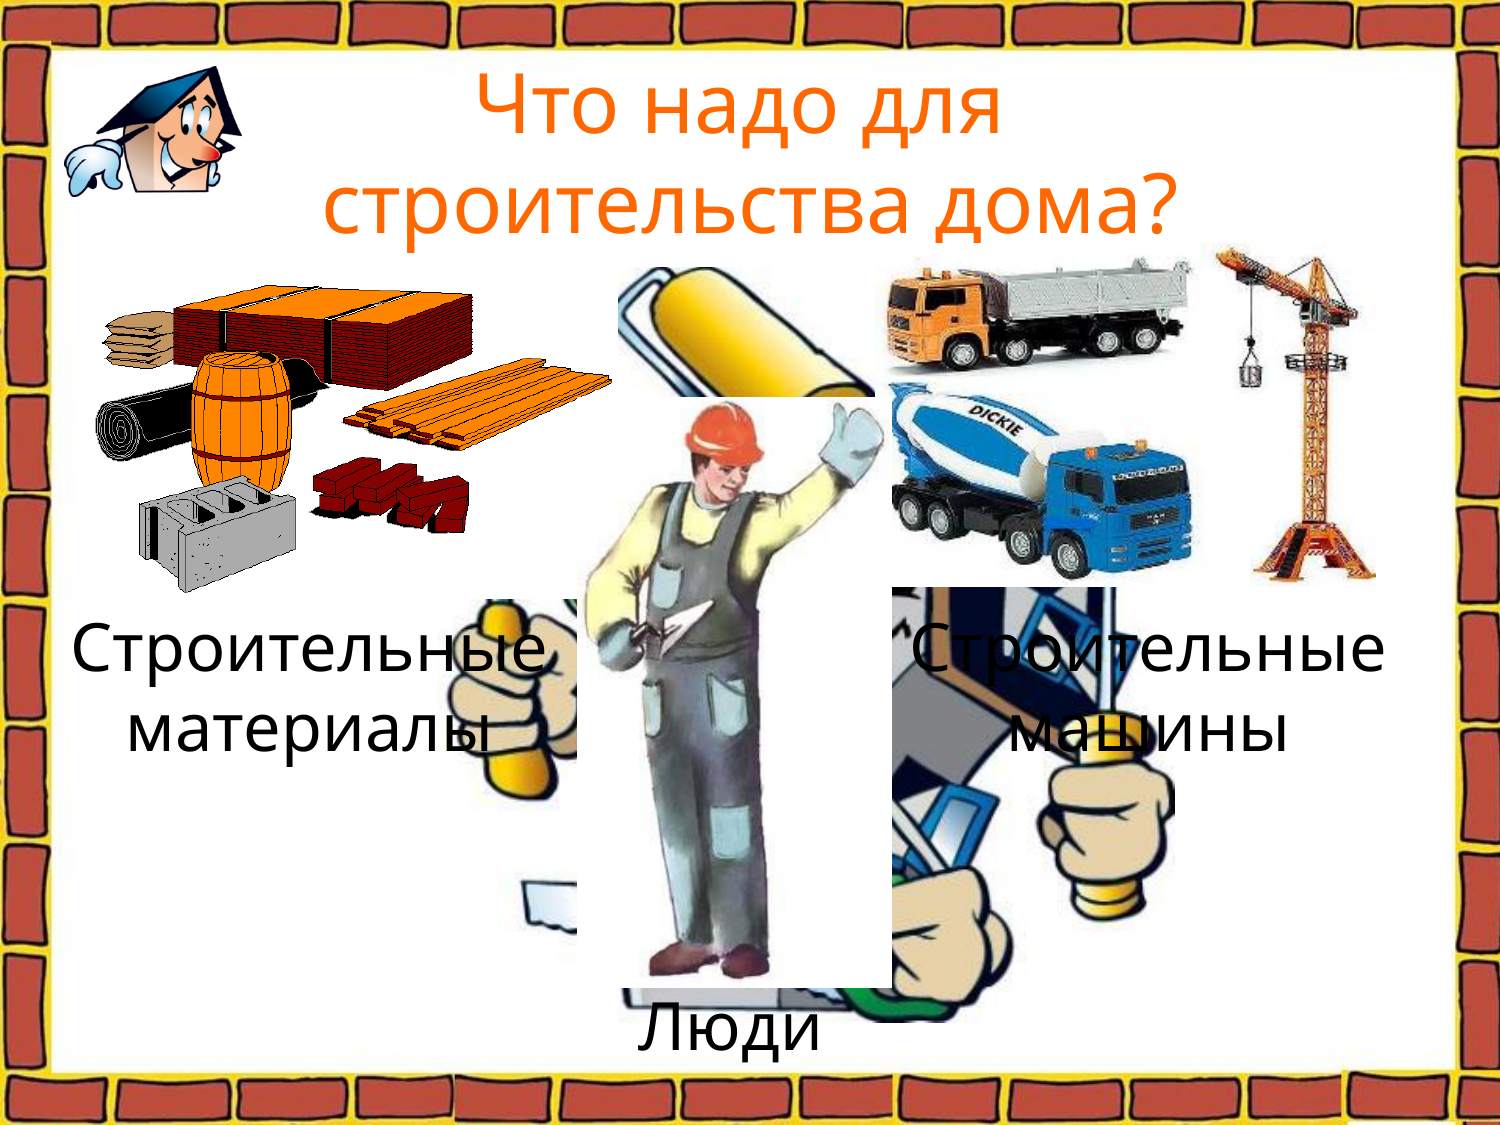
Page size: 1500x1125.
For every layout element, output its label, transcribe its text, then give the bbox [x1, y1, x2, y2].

text_box Люди [623, 1032, 838, 1071]
title Что надо для строительства дома? [74, 55, 1426, 244]
text_box Строительные машины [1179, 597, 1402, 773]
picture [0, 0, 1500, 1125]
text_box Строительные материалы [55, 597, 343, 773]
